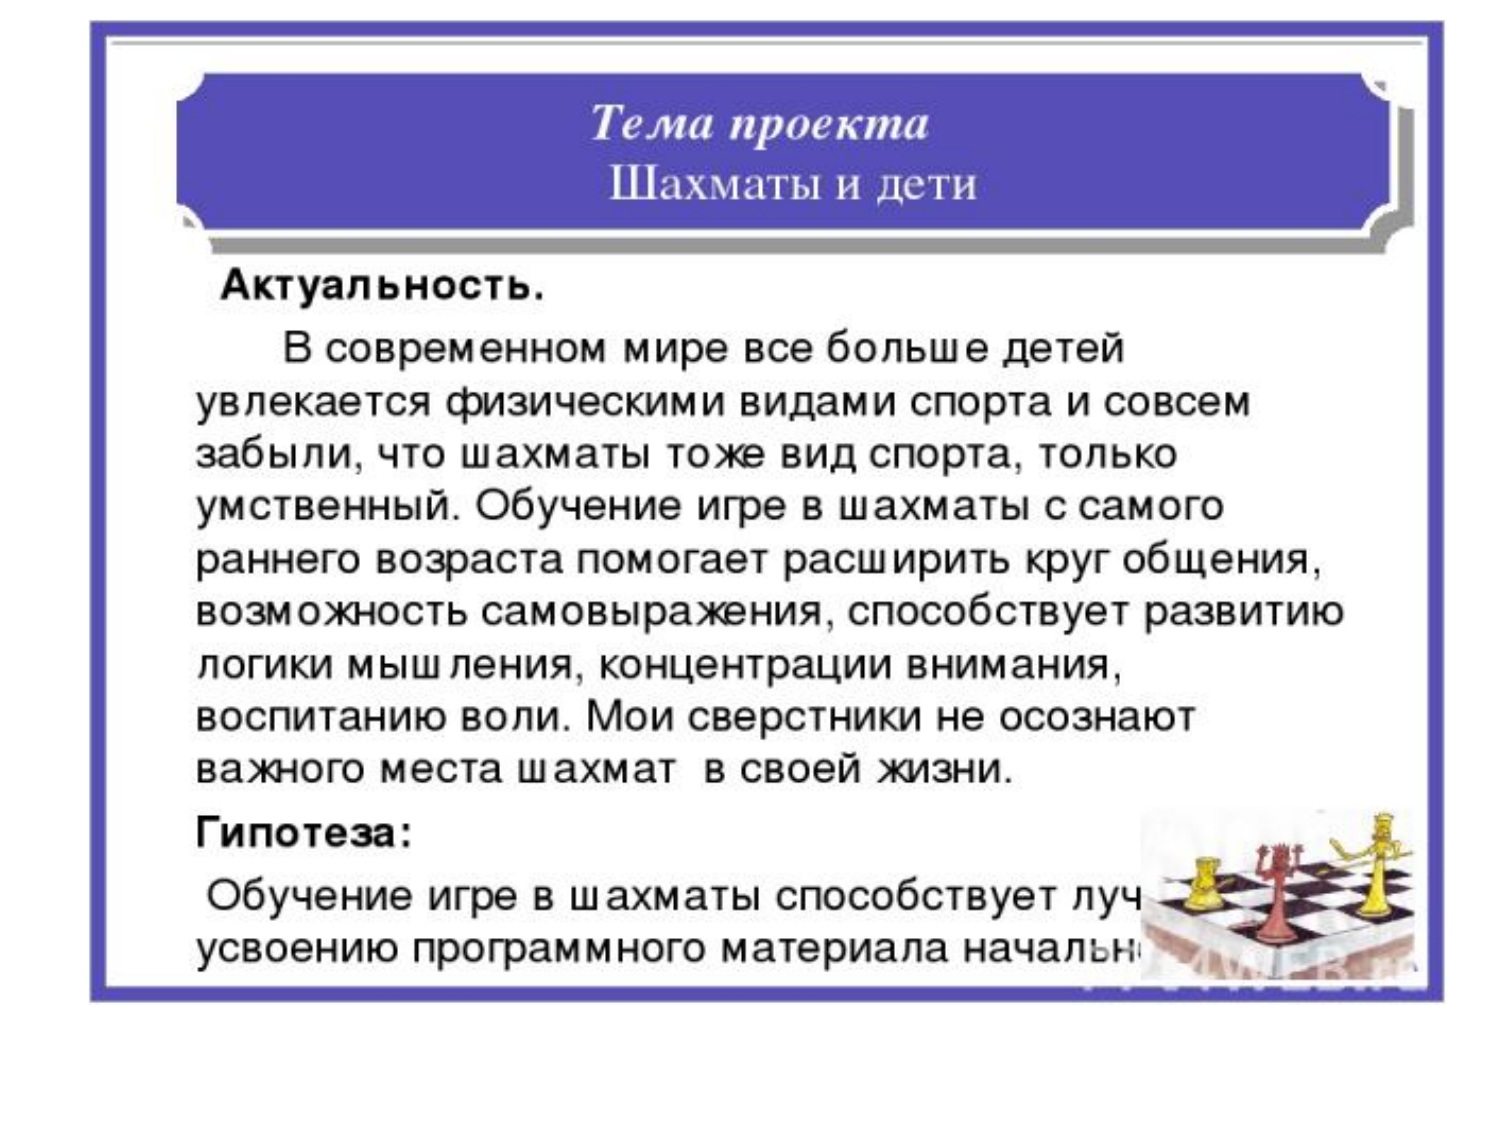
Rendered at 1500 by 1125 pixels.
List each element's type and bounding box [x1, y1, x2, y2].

list [88, 18, 1448, 1006]
